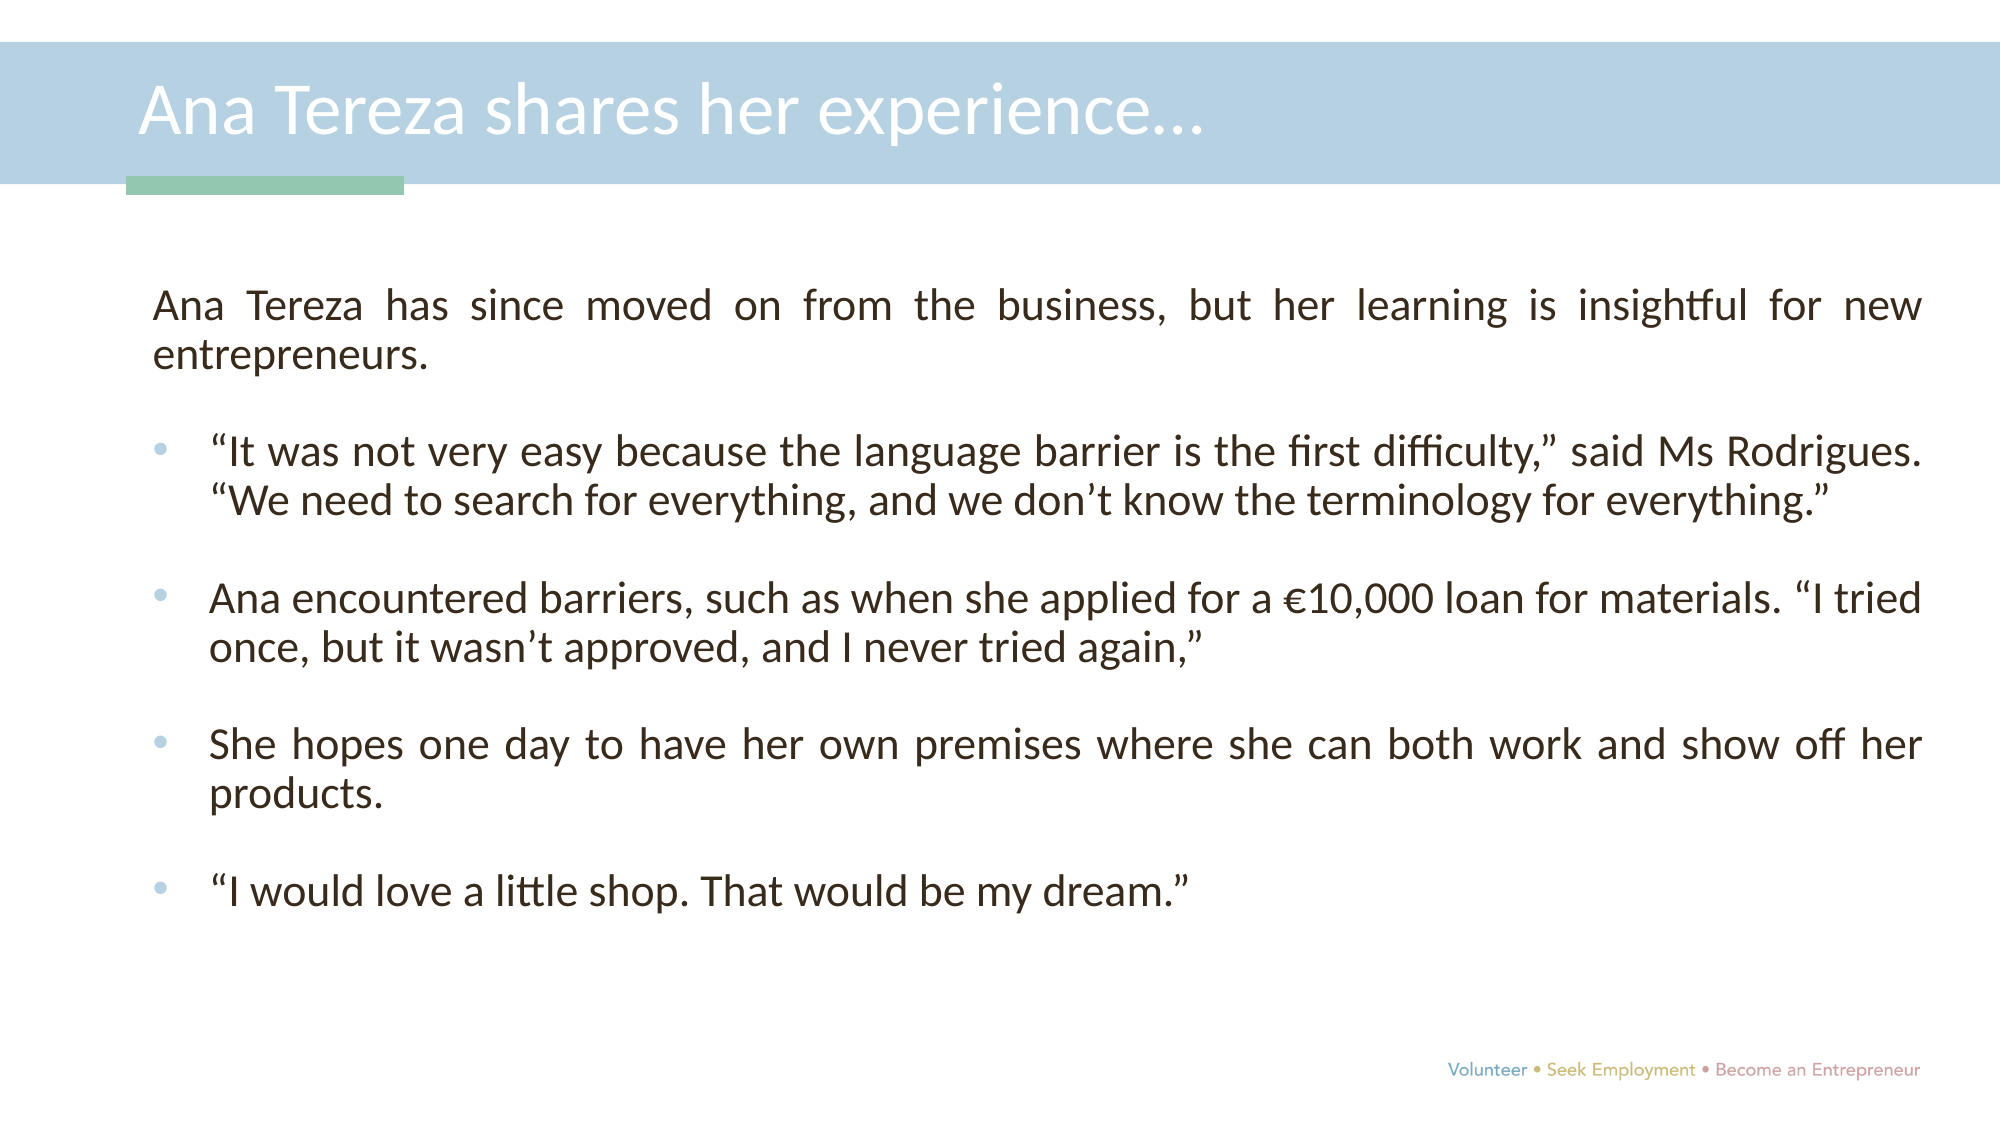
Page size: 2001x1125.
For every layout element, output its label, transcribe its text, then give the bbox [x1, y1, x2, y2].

list Ana Tereza has since moved on from the business, but her learning is insightful for new entrepreneurs. “It was not very easy because the language barrier is the first difficulty,” said Ms Rodrigues. “We need to search for everything, and we don’t know the terminology for everything.” Ana encountered barriers, such as when she applied for a €10,000 loan for materials. “I tried once, but it wasn’t approved, and I never tried again,” She hopes one day to have her own premises where she can both work and show off her products. “I would love a little shop. That would be my dream.” [137, 273, 1940, 1040]
picture [1418, 1046, 1971, 1103]
list Ana Tereza shares her experience… [123, 51, 1913, 170]
